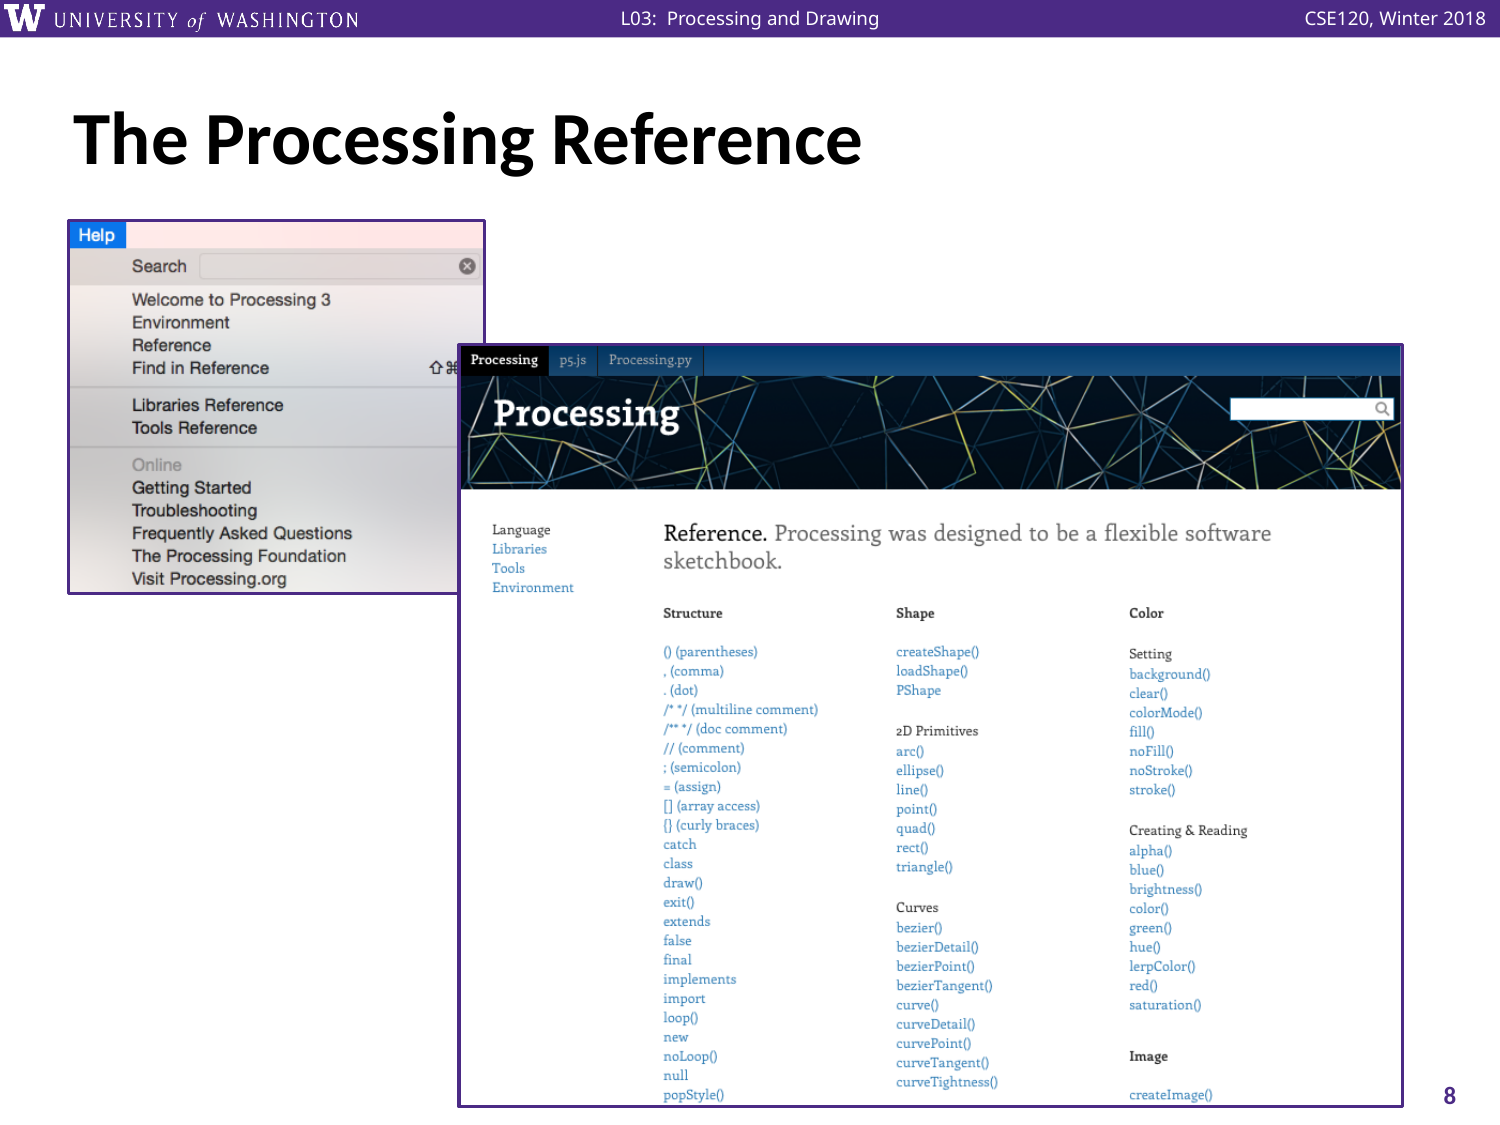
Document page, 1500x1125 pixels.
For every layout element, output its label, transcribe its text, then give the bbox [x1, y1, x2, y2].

picture [70, 222, 1401, 1106]
title The Processing Reference [58, 71, 1438, 198]
picture [4, 4, 358, 32]
slide_number 8 [1400, 1065, 1500, 1125]
